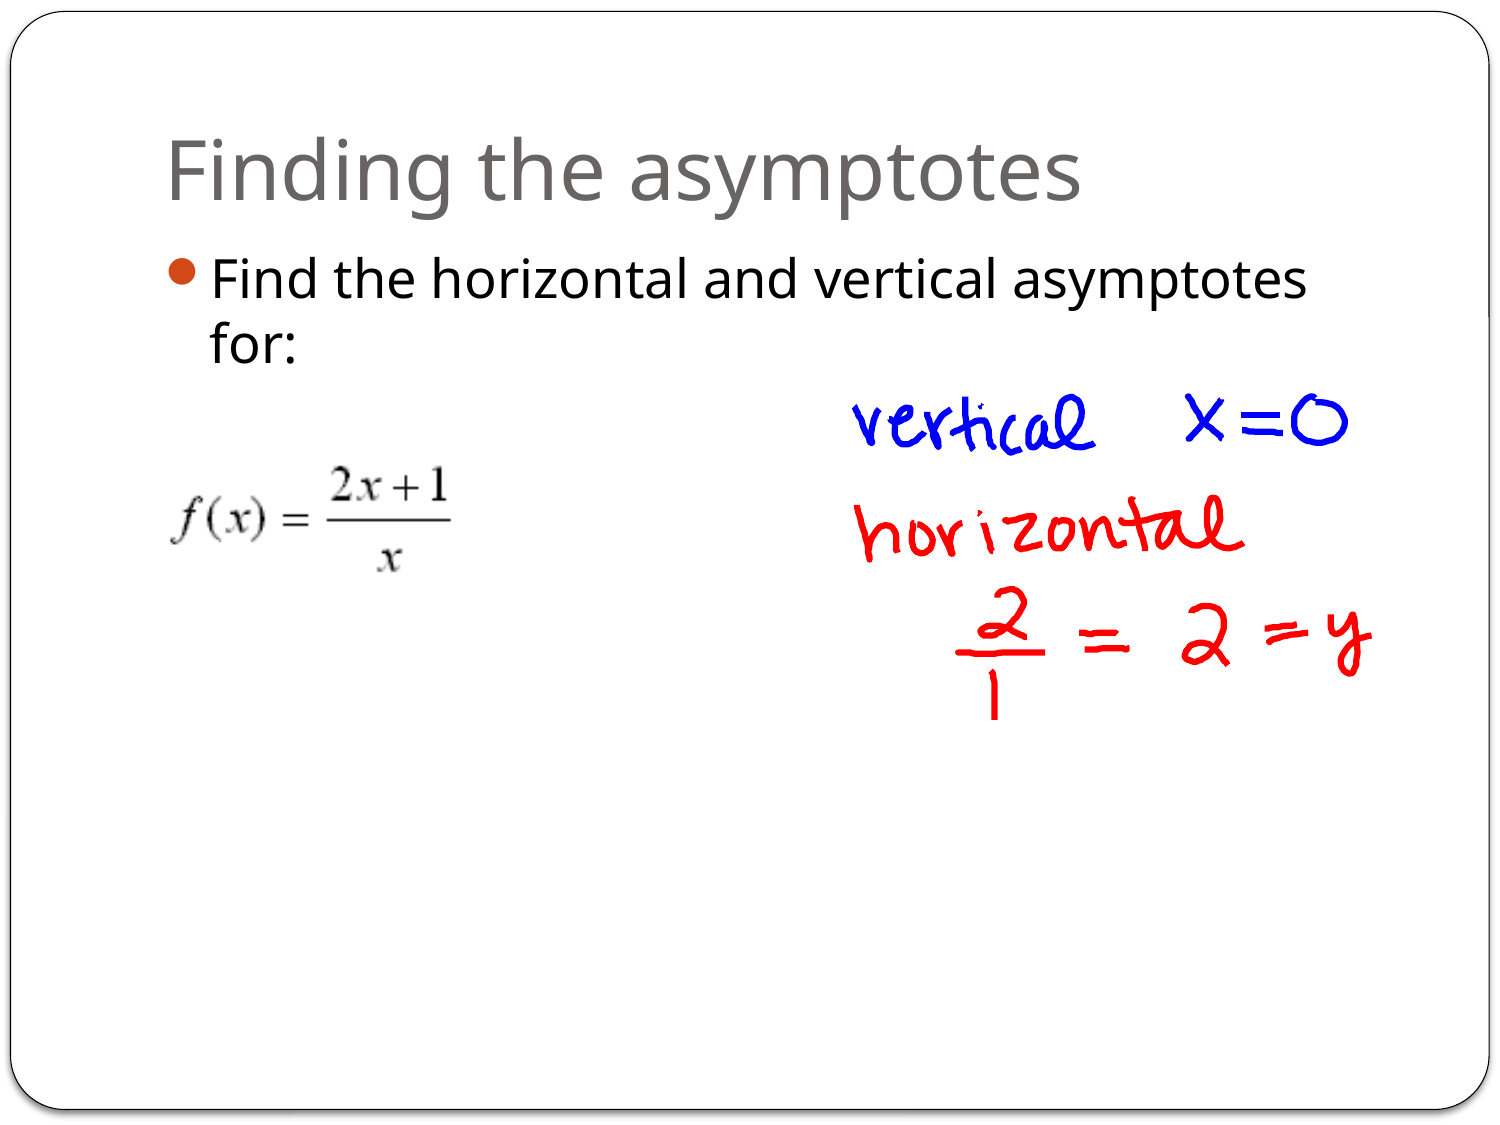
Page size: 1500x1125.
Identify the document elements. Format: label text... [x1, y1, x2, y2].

list Find the horizontal and vertical asymptotes for: [150, 237, 1425, 988]
text_box [1137, 525, 1146, 552]
text_box [982, 523, 994, 552]
text_box [1050, 519, 1073, 550]
title Finding the asymptotes [150, 45, 1425, 233]
text_box [1242, 429, 1283, 434]
text_box [937, 522, 963, 555]
text_box [926, 408, 952, 448]
text_box [1027, 396, 1095, 448]
text_box [979, 588, 1027, 638]
text_box [957, 651, 1046, 655]
text_box [1130, 498, 1139, 521]
text_box [1204, 420, 1223, 440]
text_box [1188, 399, 1222, 440]
text_box [1268, 632, 1309, 643]
text_box [1004, 515, 1043, 550]
text_box [856, 504, 899, 561]
text_box [1183, 605, 1229, 666]
text_box [1330, 613, 1372, 675]
text_box [910, 522, 934, 555]
text_box [964, 396, 970, 425]
text_box [951, 419, 993, 448]
text_box [853, 405, 880, 444]
text_box [1293, 395, 1346, 444]
text_box [1264, 623, 1298, 630]
text_box [1002, 416, 1022, 454]
picture [162, 453, 488, 601]
text_box [1120, 497, 1244, 550]
text_box [1079, 518, 1127, 549]
text_box [1084, 647, 1130, 651]
text_box [1187, 395, 1206, 422]
text_box [889, 407, 925, 446]
text_box [989, 670, 996, 720]
text_box [968, 439, 975, 451]
